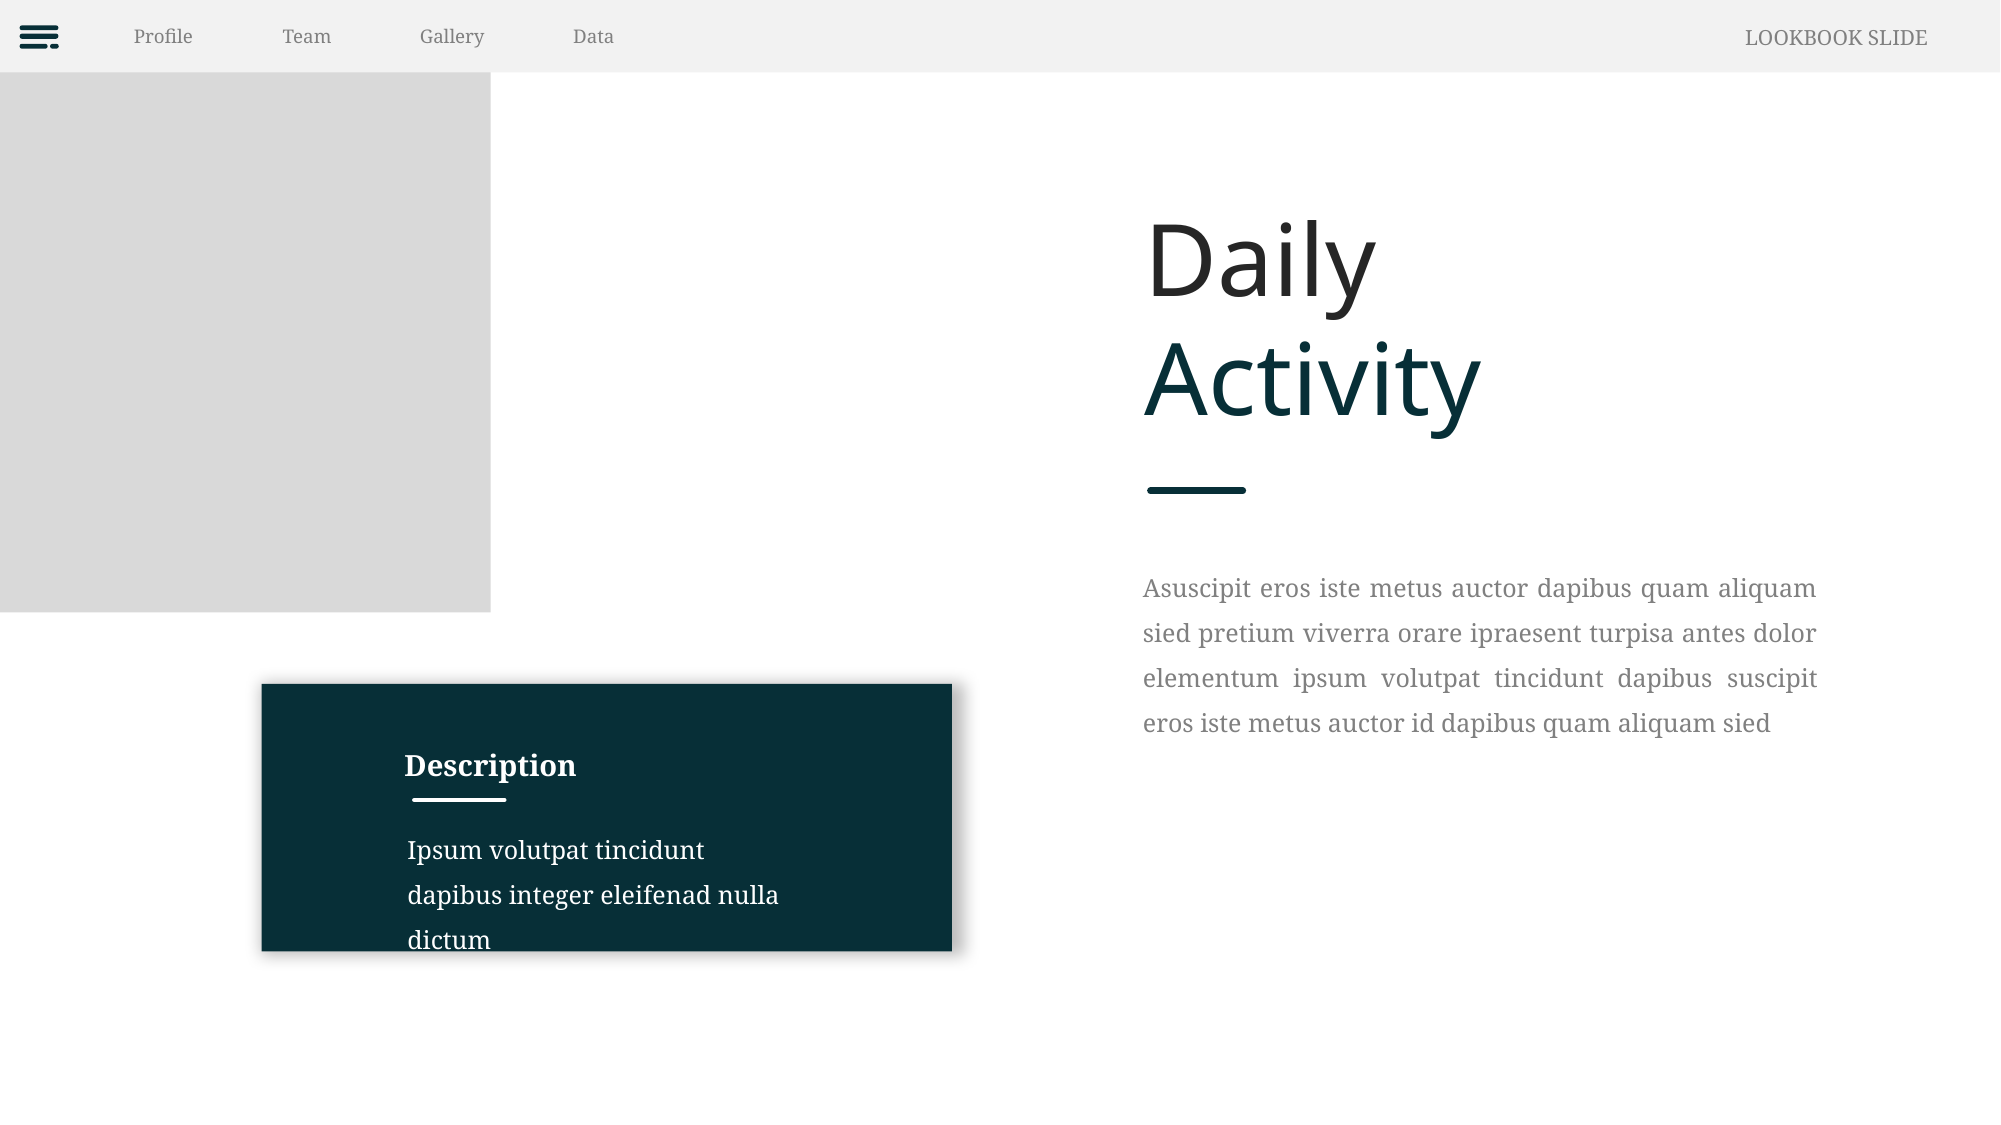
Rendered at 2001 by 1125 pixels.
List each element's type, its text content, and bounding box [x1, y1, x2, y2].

text_box Asuscipit eros iste metus auctor dapibus quam aliquam sied pretium viverra orare ipraesent turpisa antes dolor elementum ipsum volutpat tincidunt dapibus suscipit eros iste metus auctor id dapibus quam aliquam sied [1142, 558, 1818, 738]
text_box [0, 73, 492, 613]
text_box [784, 683, 953, 952]
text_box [0, 0, 2001, 73]
picture [108, 219, 784, 863]
text_box Ipsum volutpat tincidunt dapibus integer eleifenad nulla dictum [407, 819, 806, 955]
text_box Daily Activity [1144, 196, 1592, 436]
text_box [261, 863, 407, 952]
